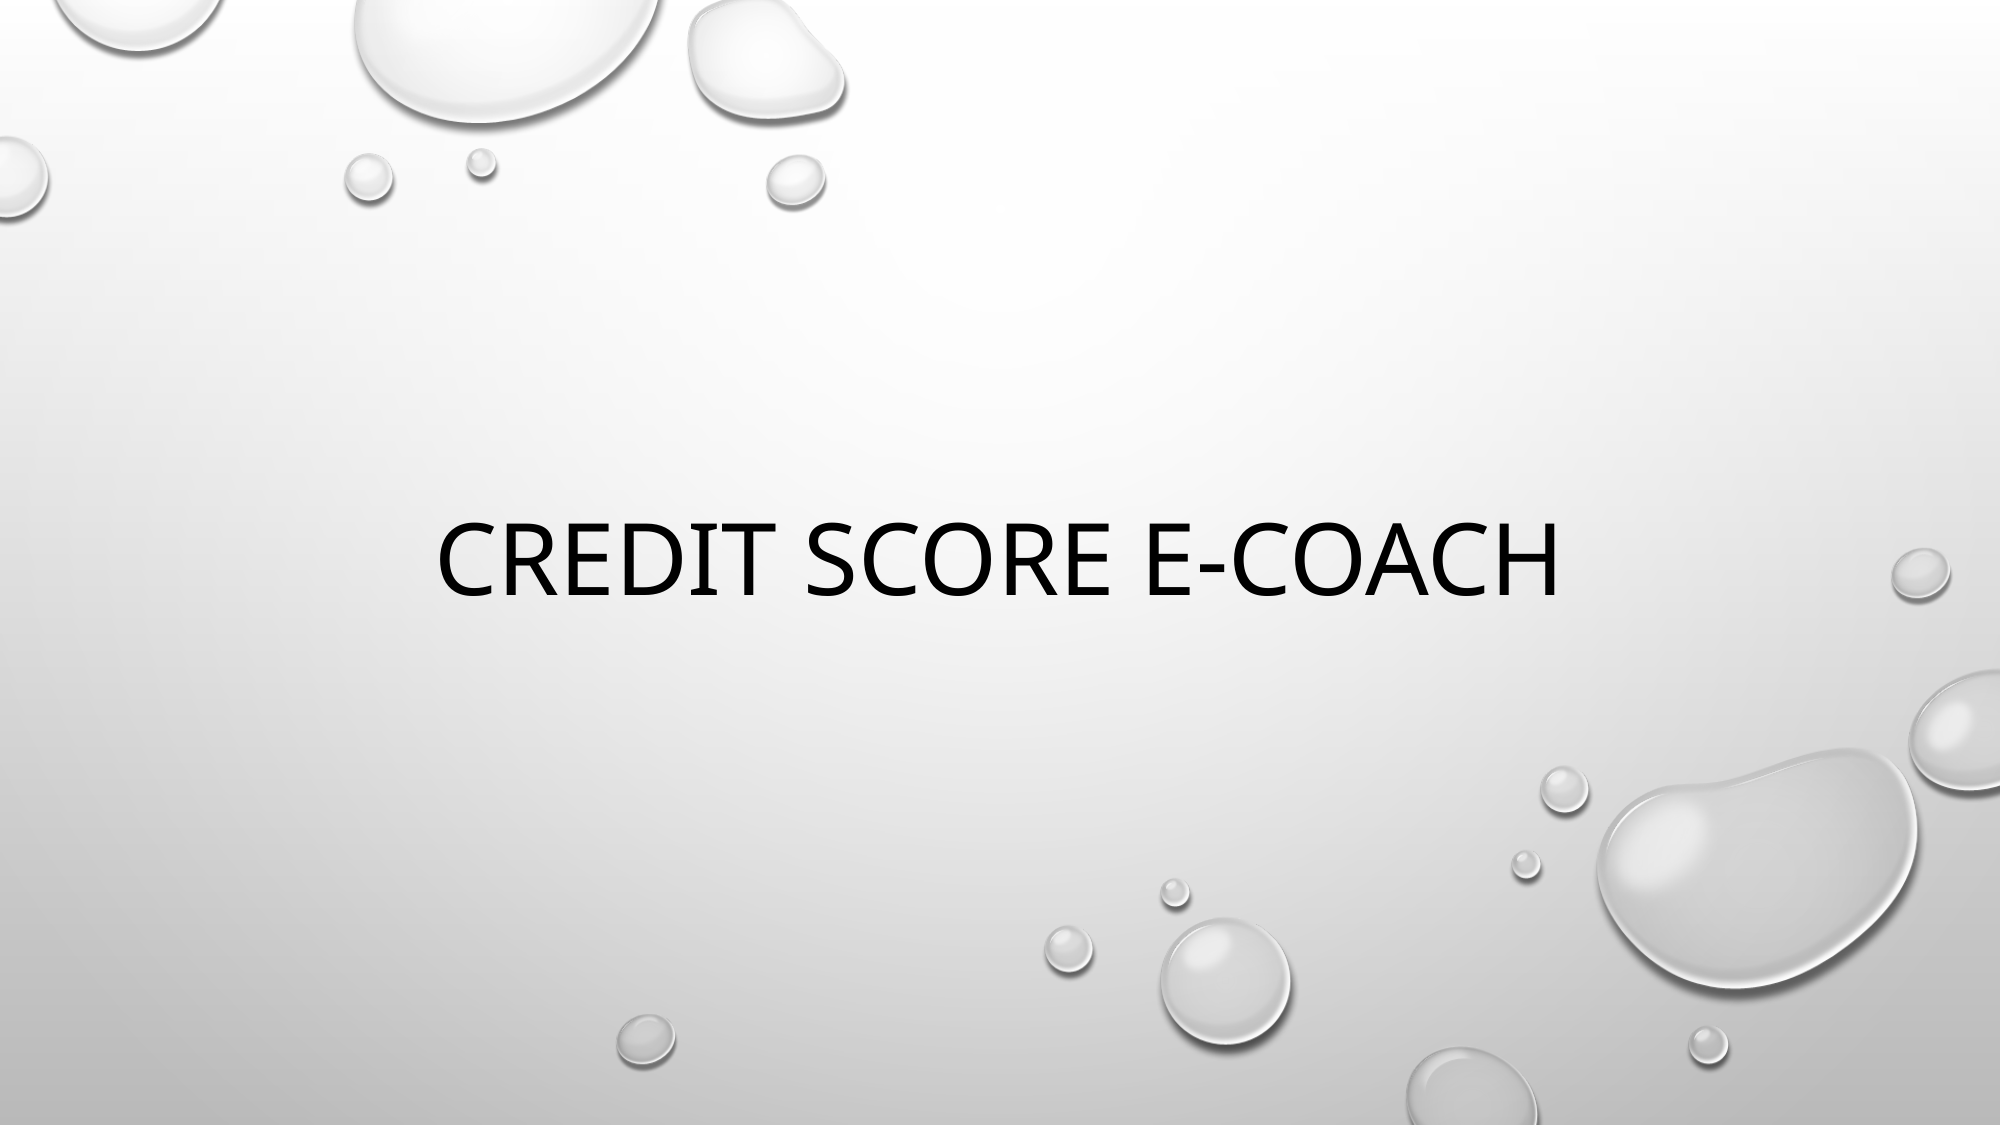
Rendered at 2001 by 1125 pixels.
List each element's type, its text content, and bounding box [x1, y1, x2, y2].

picture [0, 0, 2000, 1125]
title Credit Score e-Coach [287, 213, 1713, 625]
